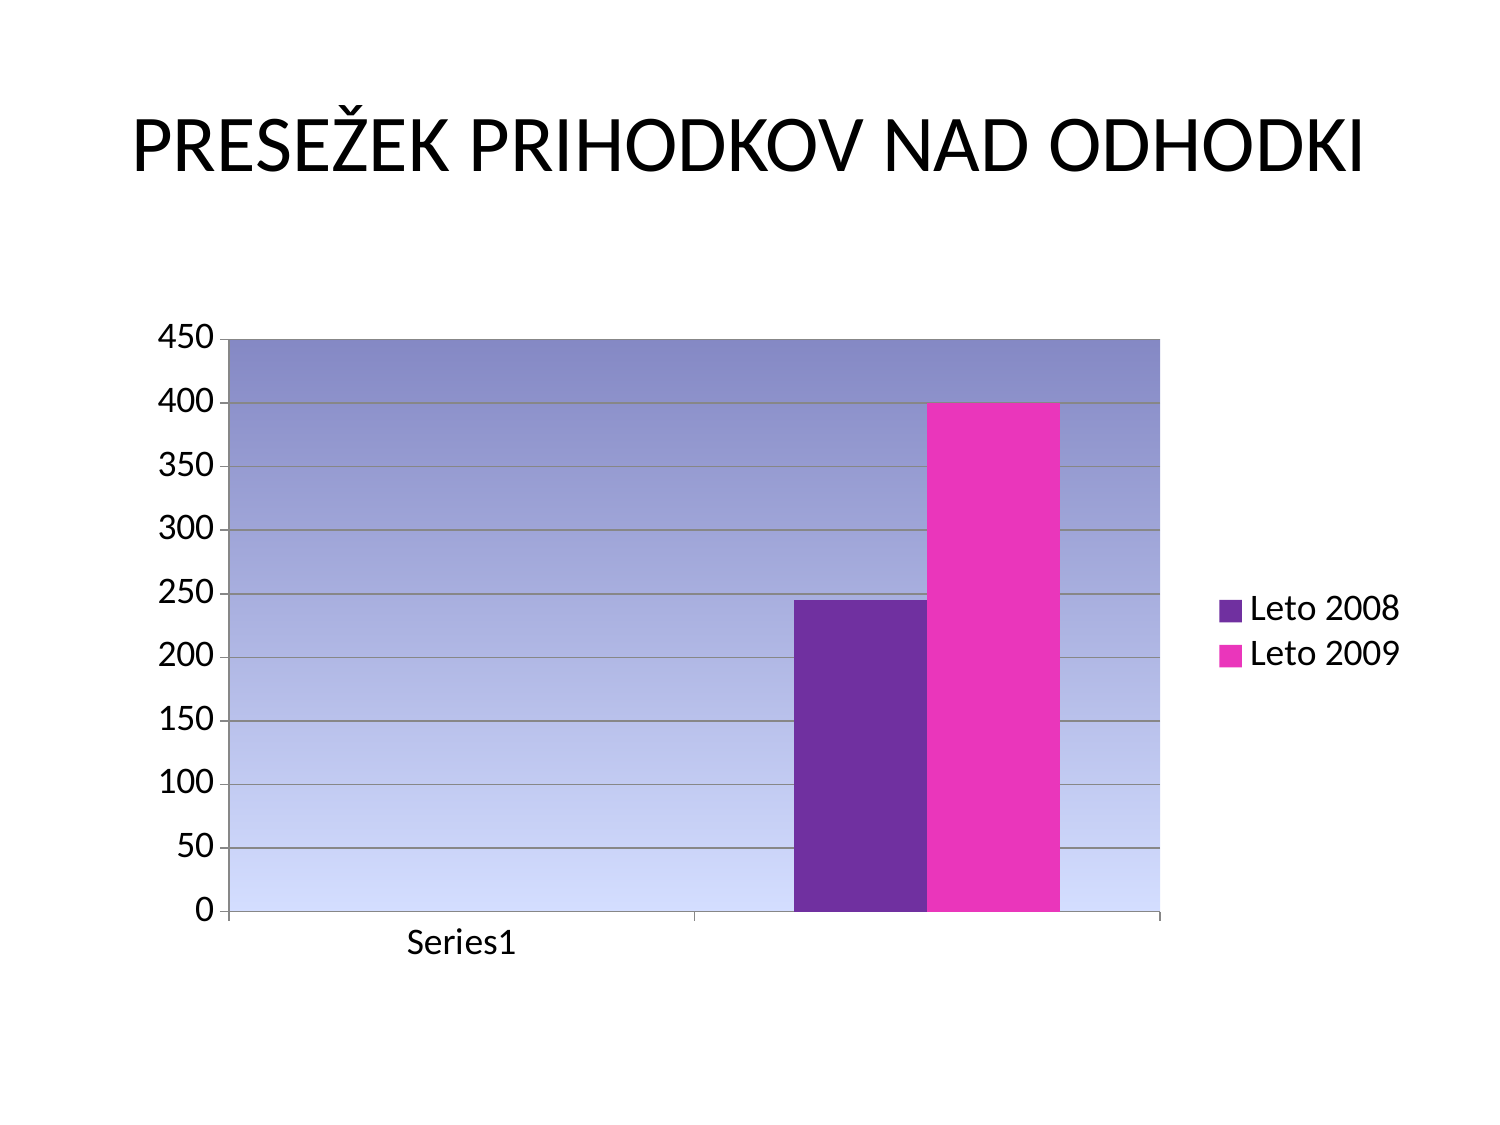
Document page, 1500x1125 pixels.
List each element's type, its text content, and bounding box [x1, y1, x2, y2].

chart [74, 262, 1426, 1006]
title PRESEŽEK PRIHODKOV NAD ODHODKI [75, 45, 1425, 233]
